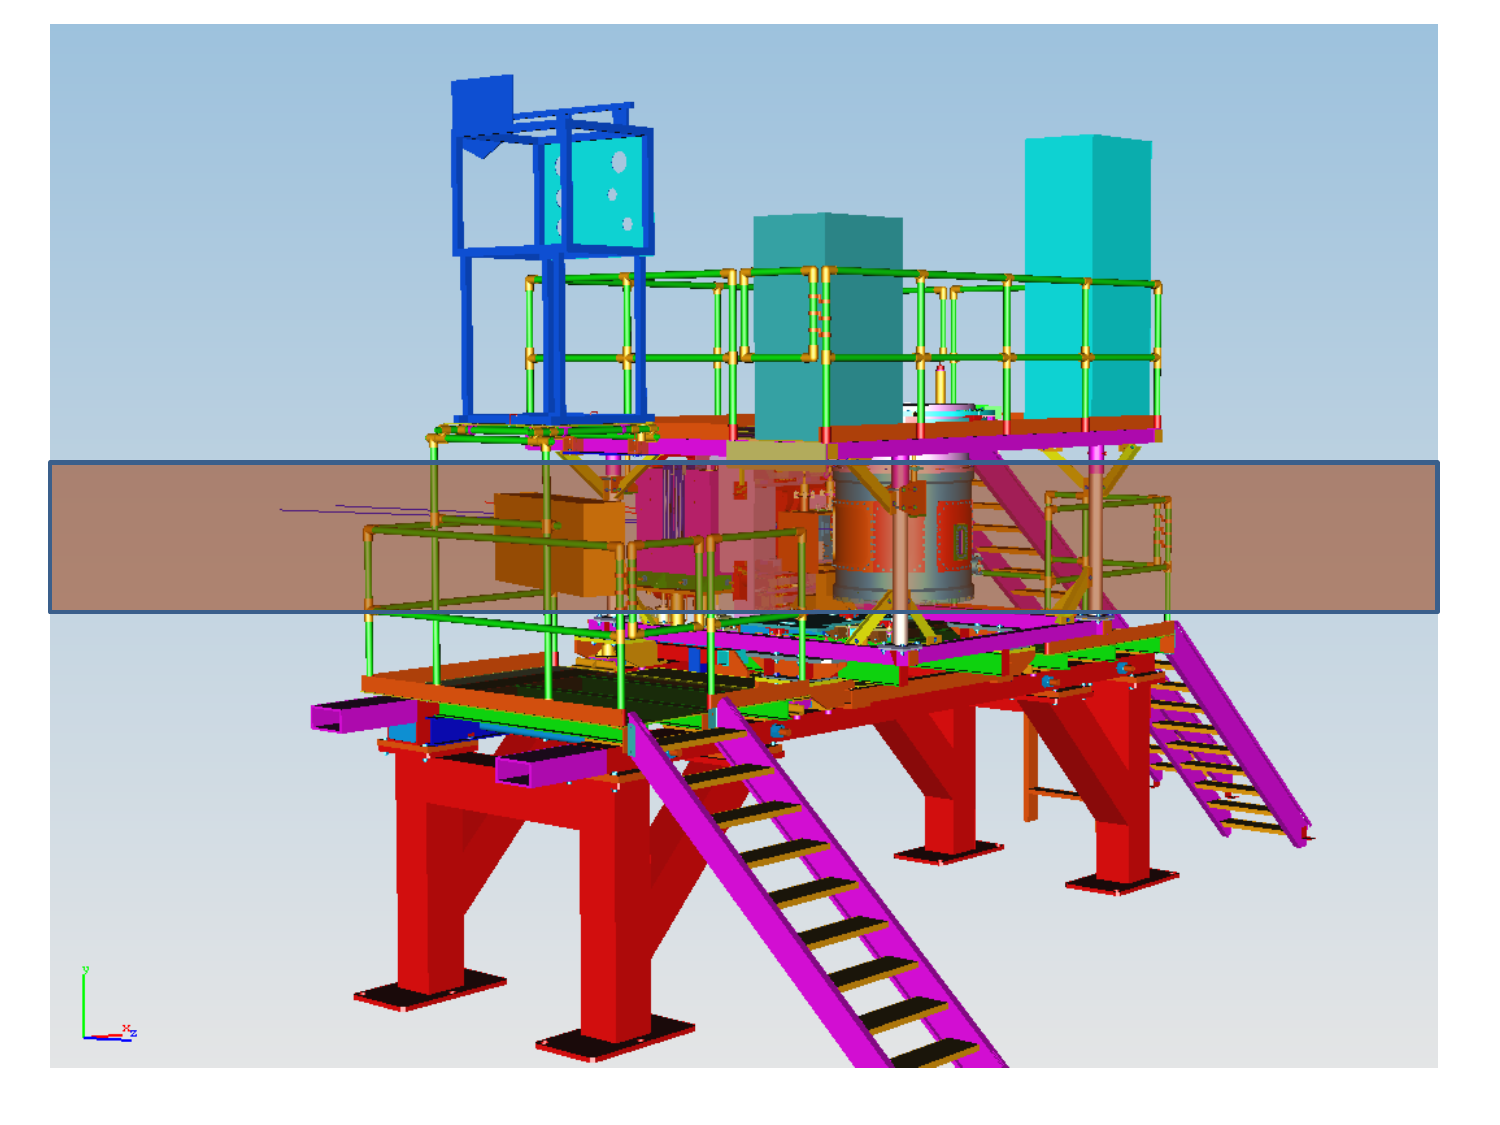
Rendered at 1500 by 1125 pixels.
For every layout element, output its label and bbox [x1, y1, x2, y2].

picture [49, 24, 1438, 1068]
